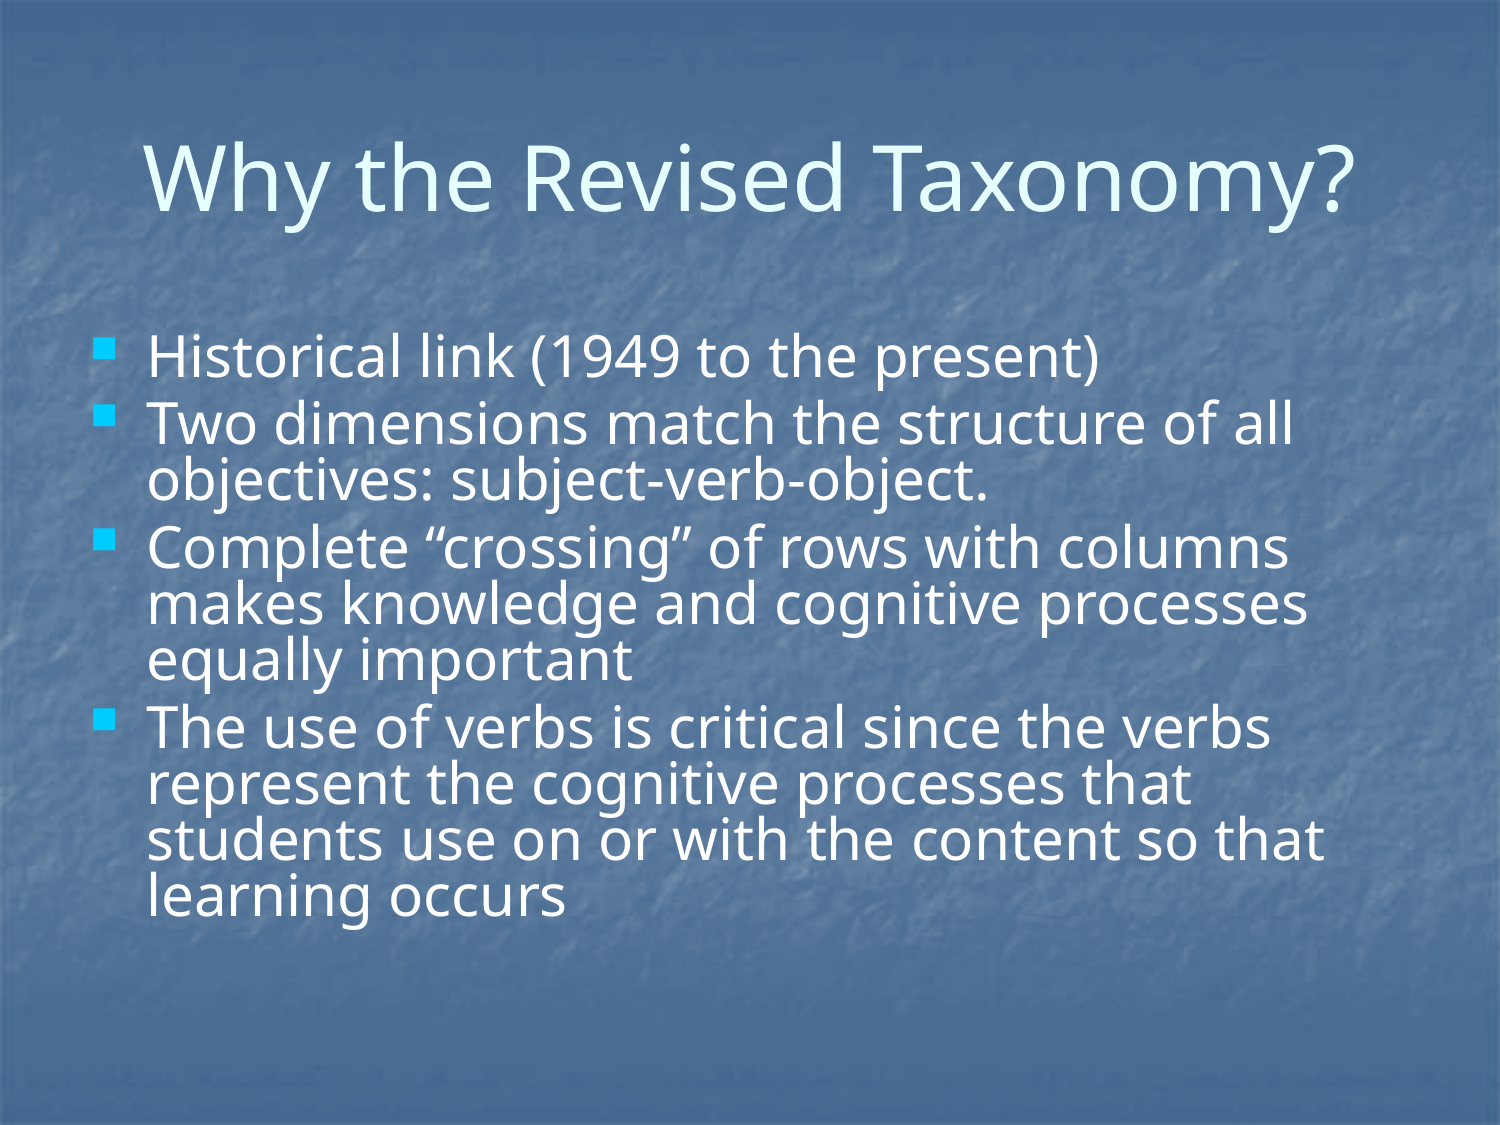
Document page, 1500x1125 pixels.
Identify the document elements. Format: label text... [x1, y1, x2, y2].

title Why the Revised Taxonomy? [74, 62, 1426, 288]
list Historical link (1949 to the present) Two dimensions match the structure of all objectives: subject-verb-object. Complete “crossing” of rows with columns makes knowledge and cognitive processes equally important The use of verbs is critical since the verbs represent the cognitive processes that students use on or with the content so that learning occurs [74, 324, 1426, 1001]
